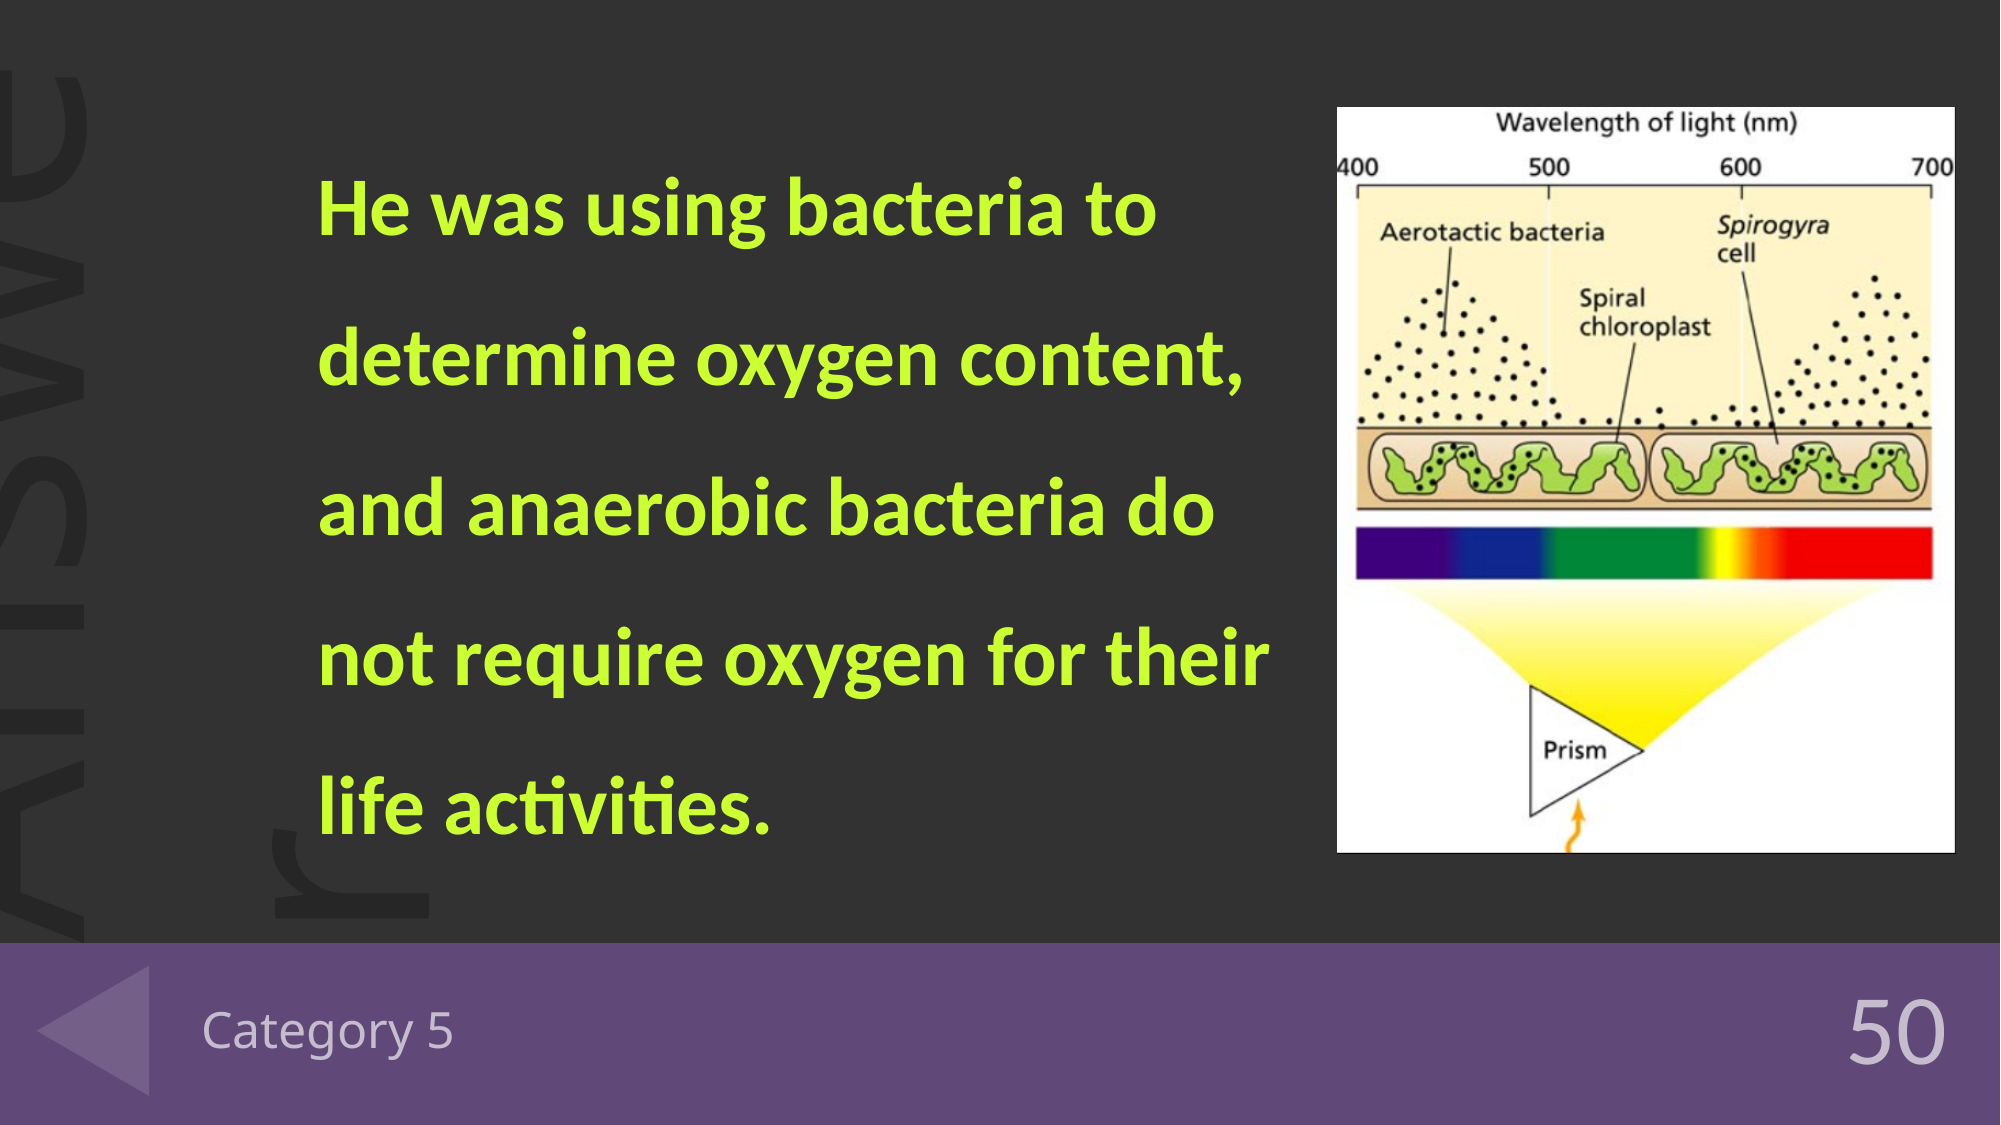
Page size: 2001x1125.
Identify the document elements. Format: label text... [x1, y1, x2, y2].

title Category 5 [185, 967, 1494, 1097]
list 50 [1494, 967, 1963, 1097]
picture [1337, 107, 1956, 854]
list He was using bacteria to determine oxygen content, and anaerobic bacteria do not require oxygen for their life activities. [302, 34, 1338, 920]
